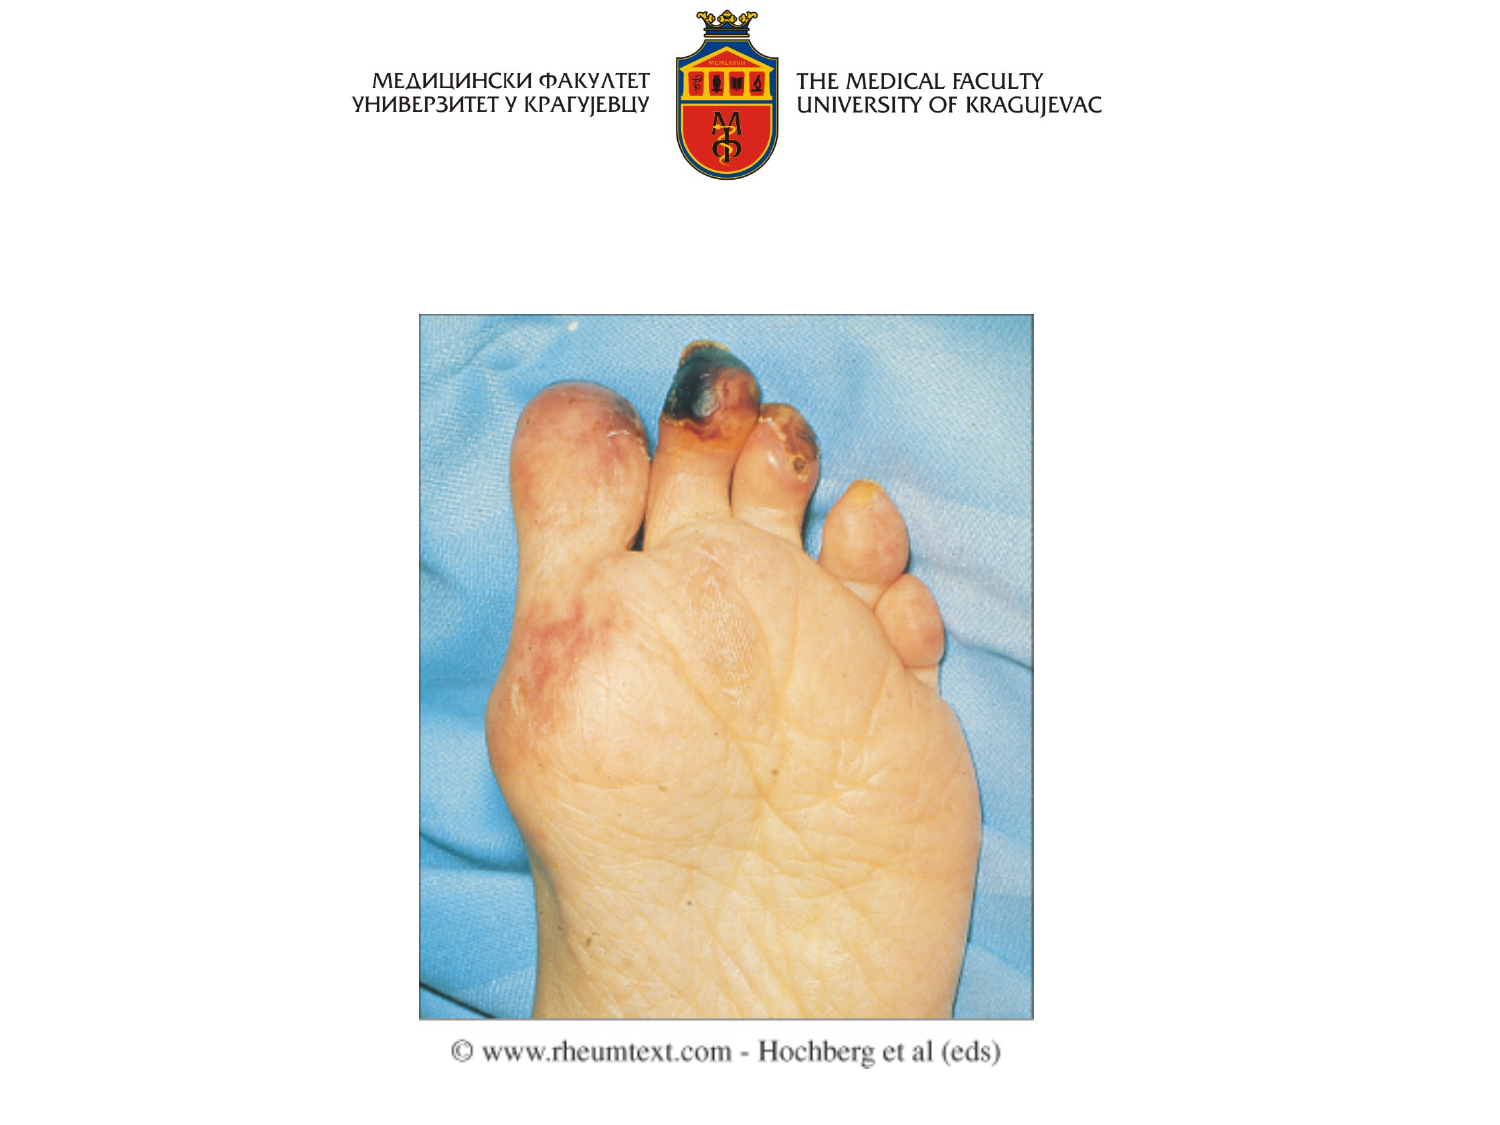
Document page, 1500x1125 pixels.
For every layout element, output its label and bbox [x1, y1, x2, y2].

picture [328, 0, 1125, 191]
picture [419, 314, 1034, 1069]
